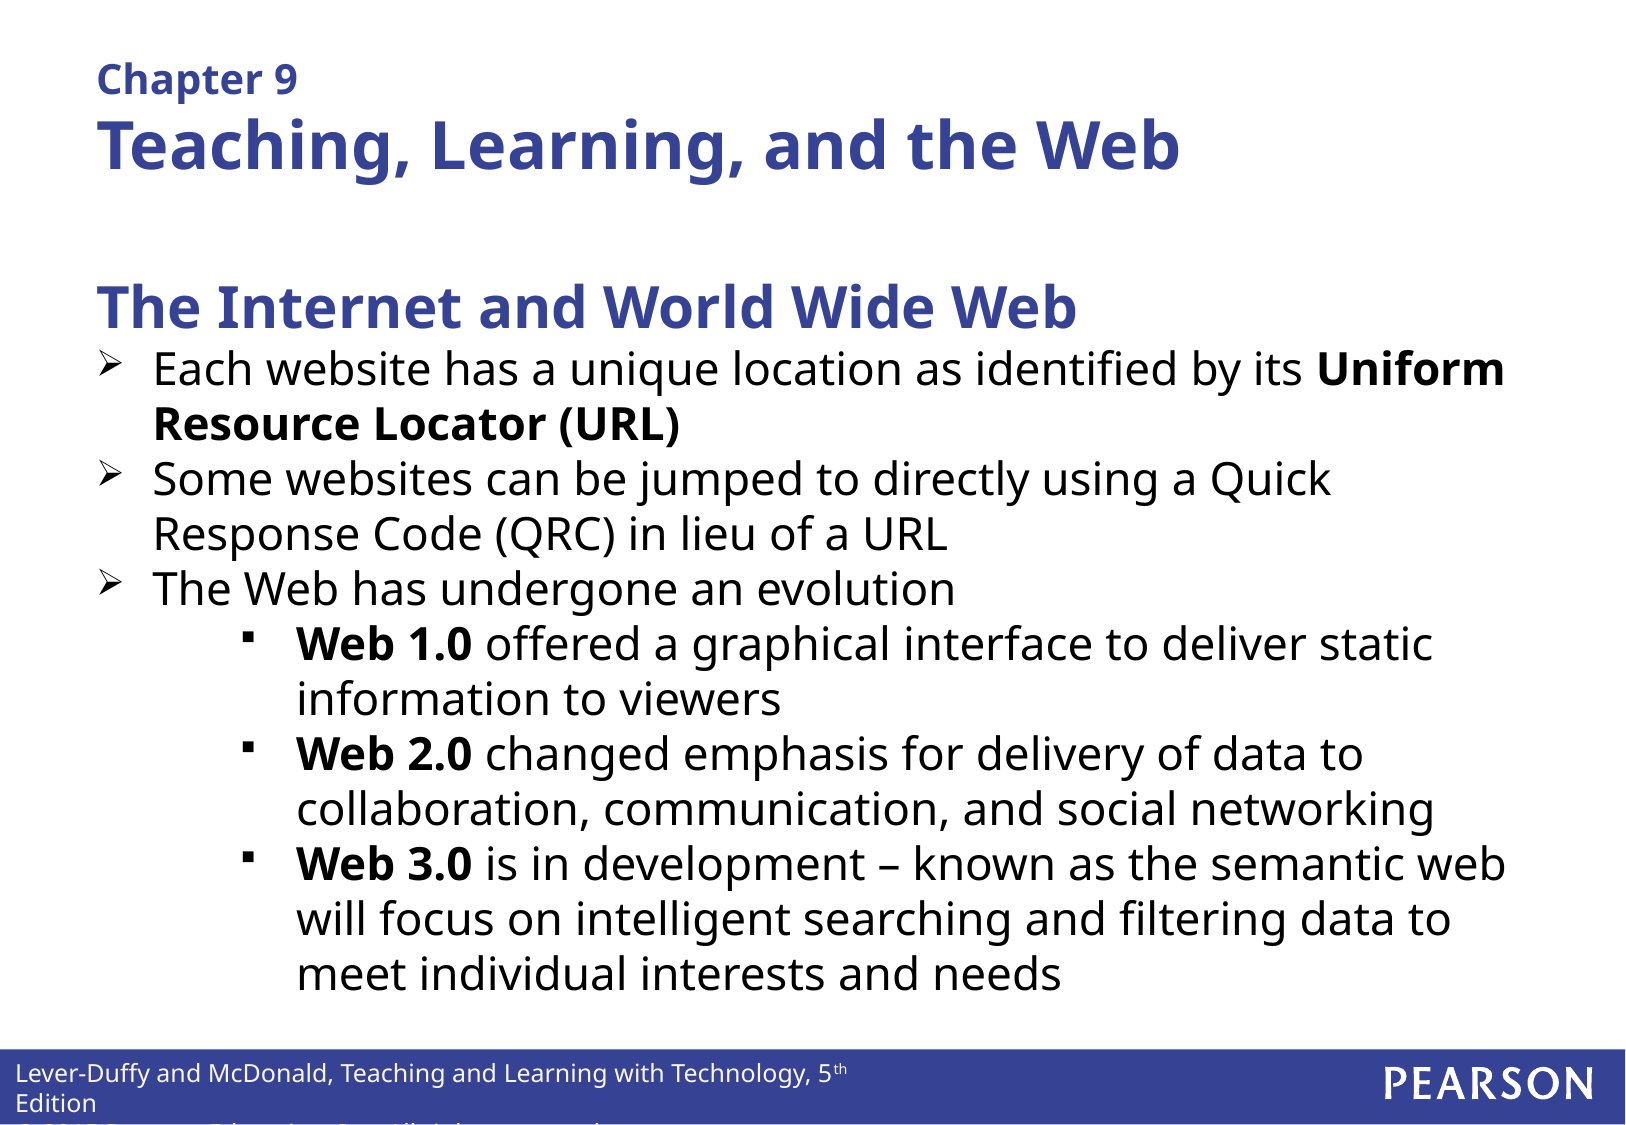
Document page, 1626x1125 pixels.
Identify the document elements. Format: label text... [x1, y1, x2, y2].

title Chapter 9 Teaching, Learning, and the Web [81, 45, 1544, 233]
list The Internet and World Wide Web Each website has a unique location as identified by its Uniform Resource Locator (URL) Some websites can be jumped to directly using a Quick Response Code (QRC) in lieu of a URL The Web has undergone an evolution Web 1.0 offered a graphical interface to deliver static information to viewers Web 2.0 changed emphasis for delivery of data to collaboration, communication, and social networking Web 3.0 is in development – known as the semantic web will focus on intelligent searching and filtering data to meet individual interests and needs [81, 262, 1544, 1005]
